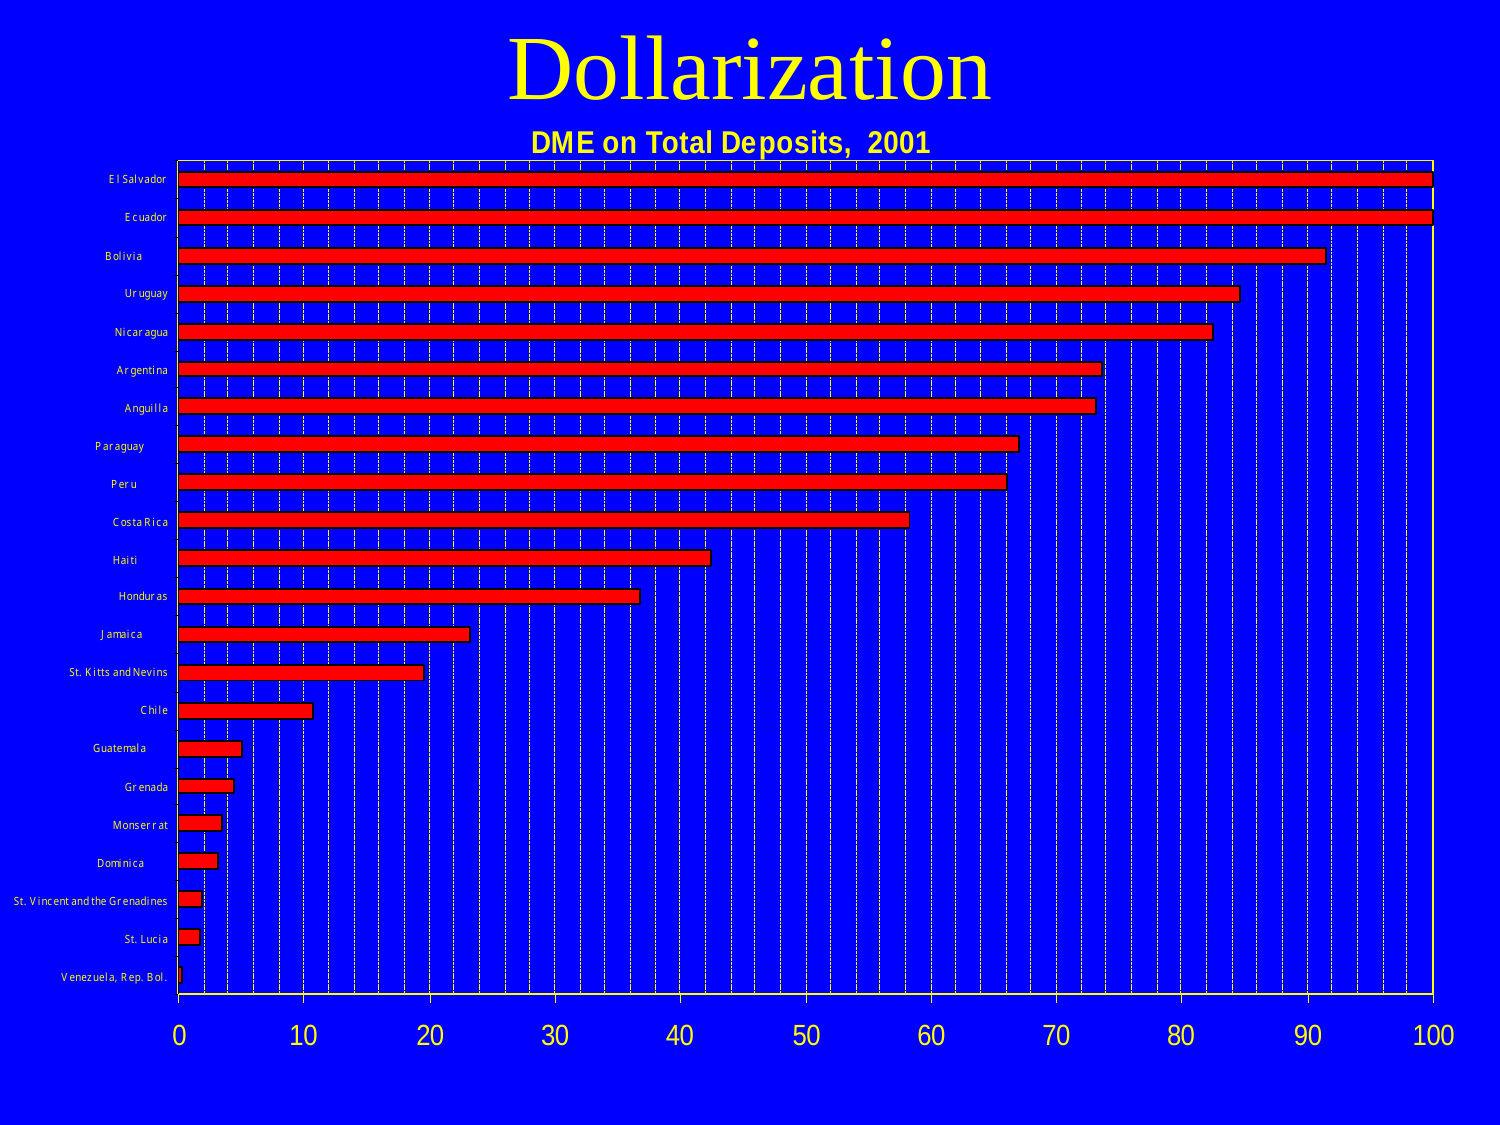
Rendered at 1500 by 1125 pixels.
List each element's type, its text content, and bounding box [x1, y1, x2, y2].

text_box Dollarization [112, 12, 1388, 98]
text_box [0, 99, 1500, 1076]
